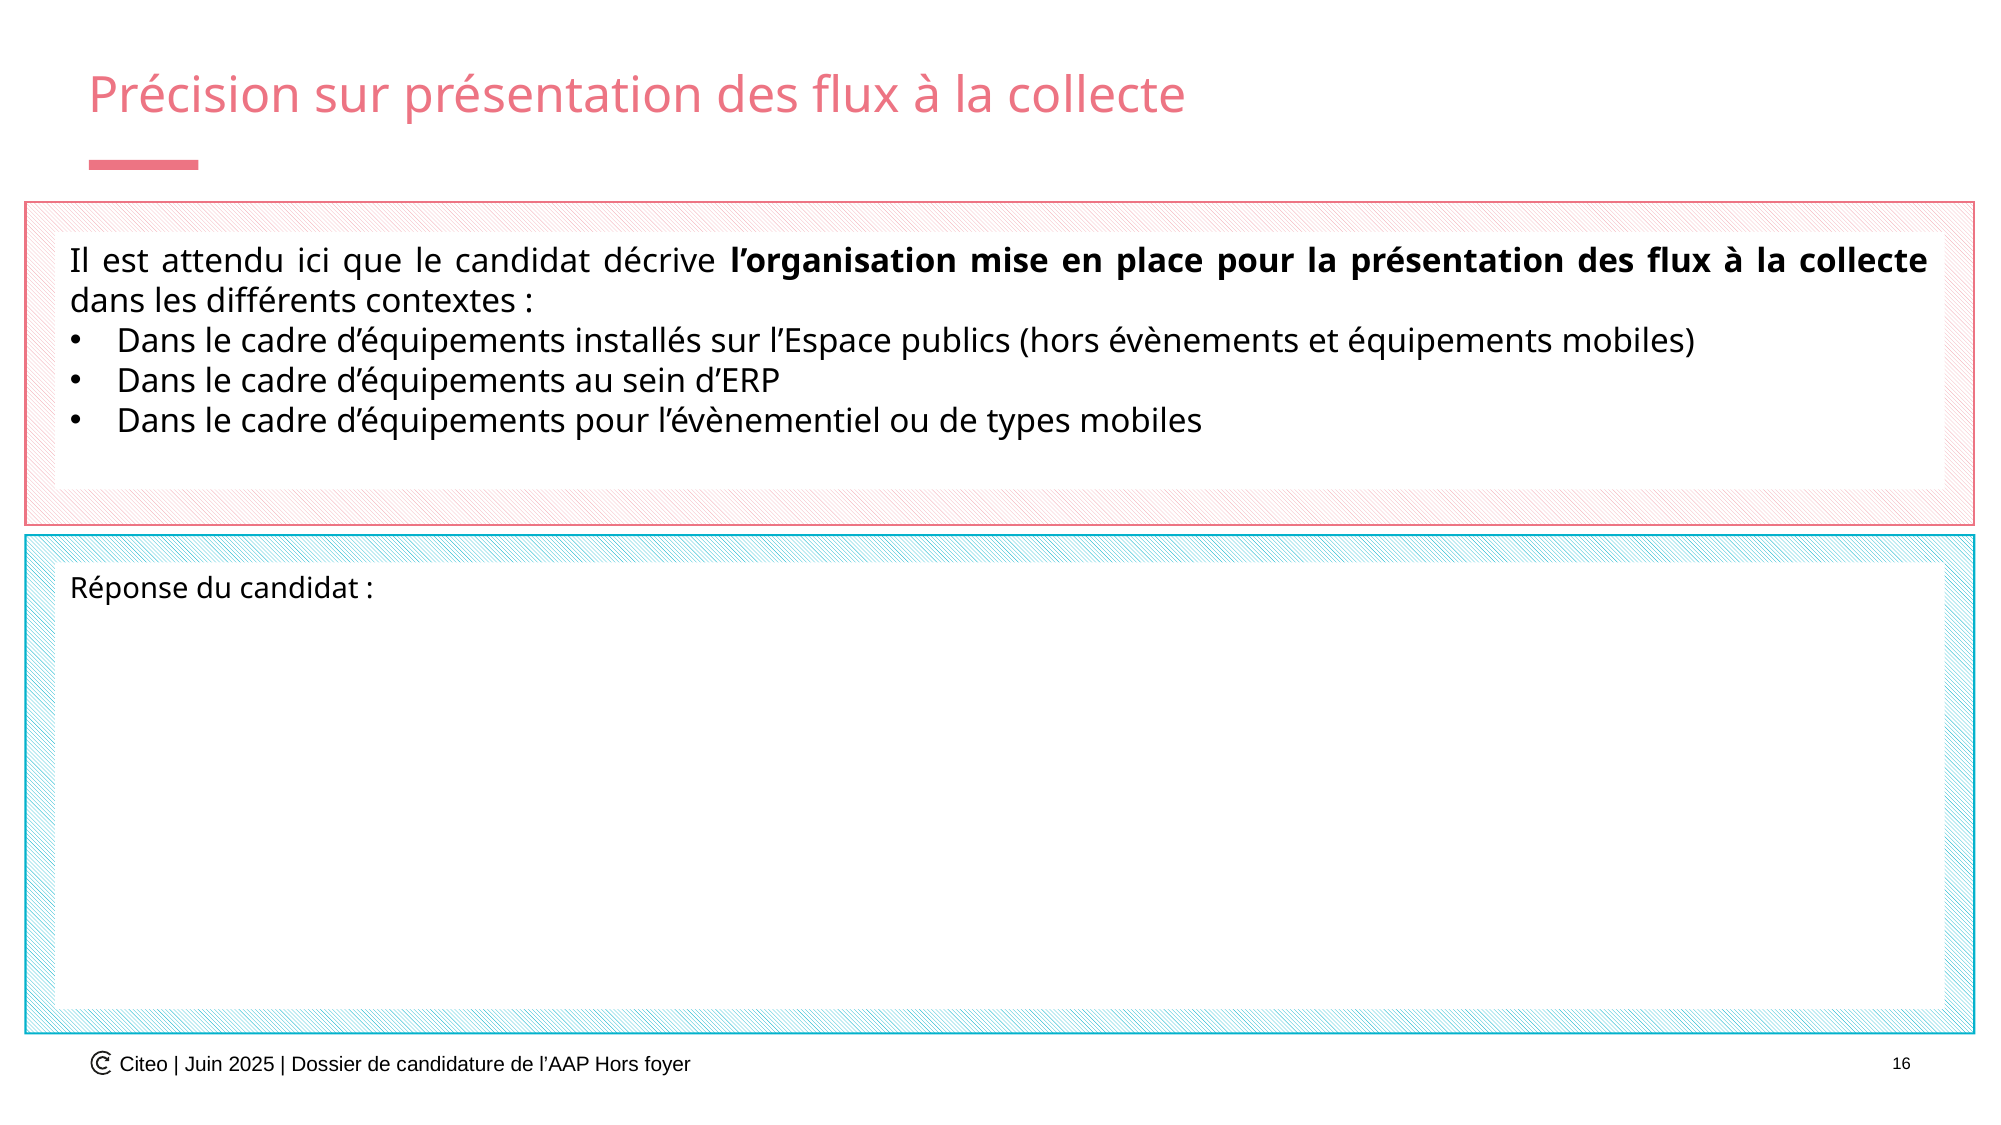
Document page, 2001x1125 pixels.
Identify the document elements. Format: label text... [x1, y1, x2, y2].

footer Citeo | Juin 2025 | Dossier de candidature de l’AAP Hors foyer [119, 1035, 1799, 1093]
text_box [25, 202, 1975, 1034]
slide_number 16 [1808, 1035, 1927, 1094]
title Précision sur présentation des flux à la collecte [73, 31, 1910, 165]
